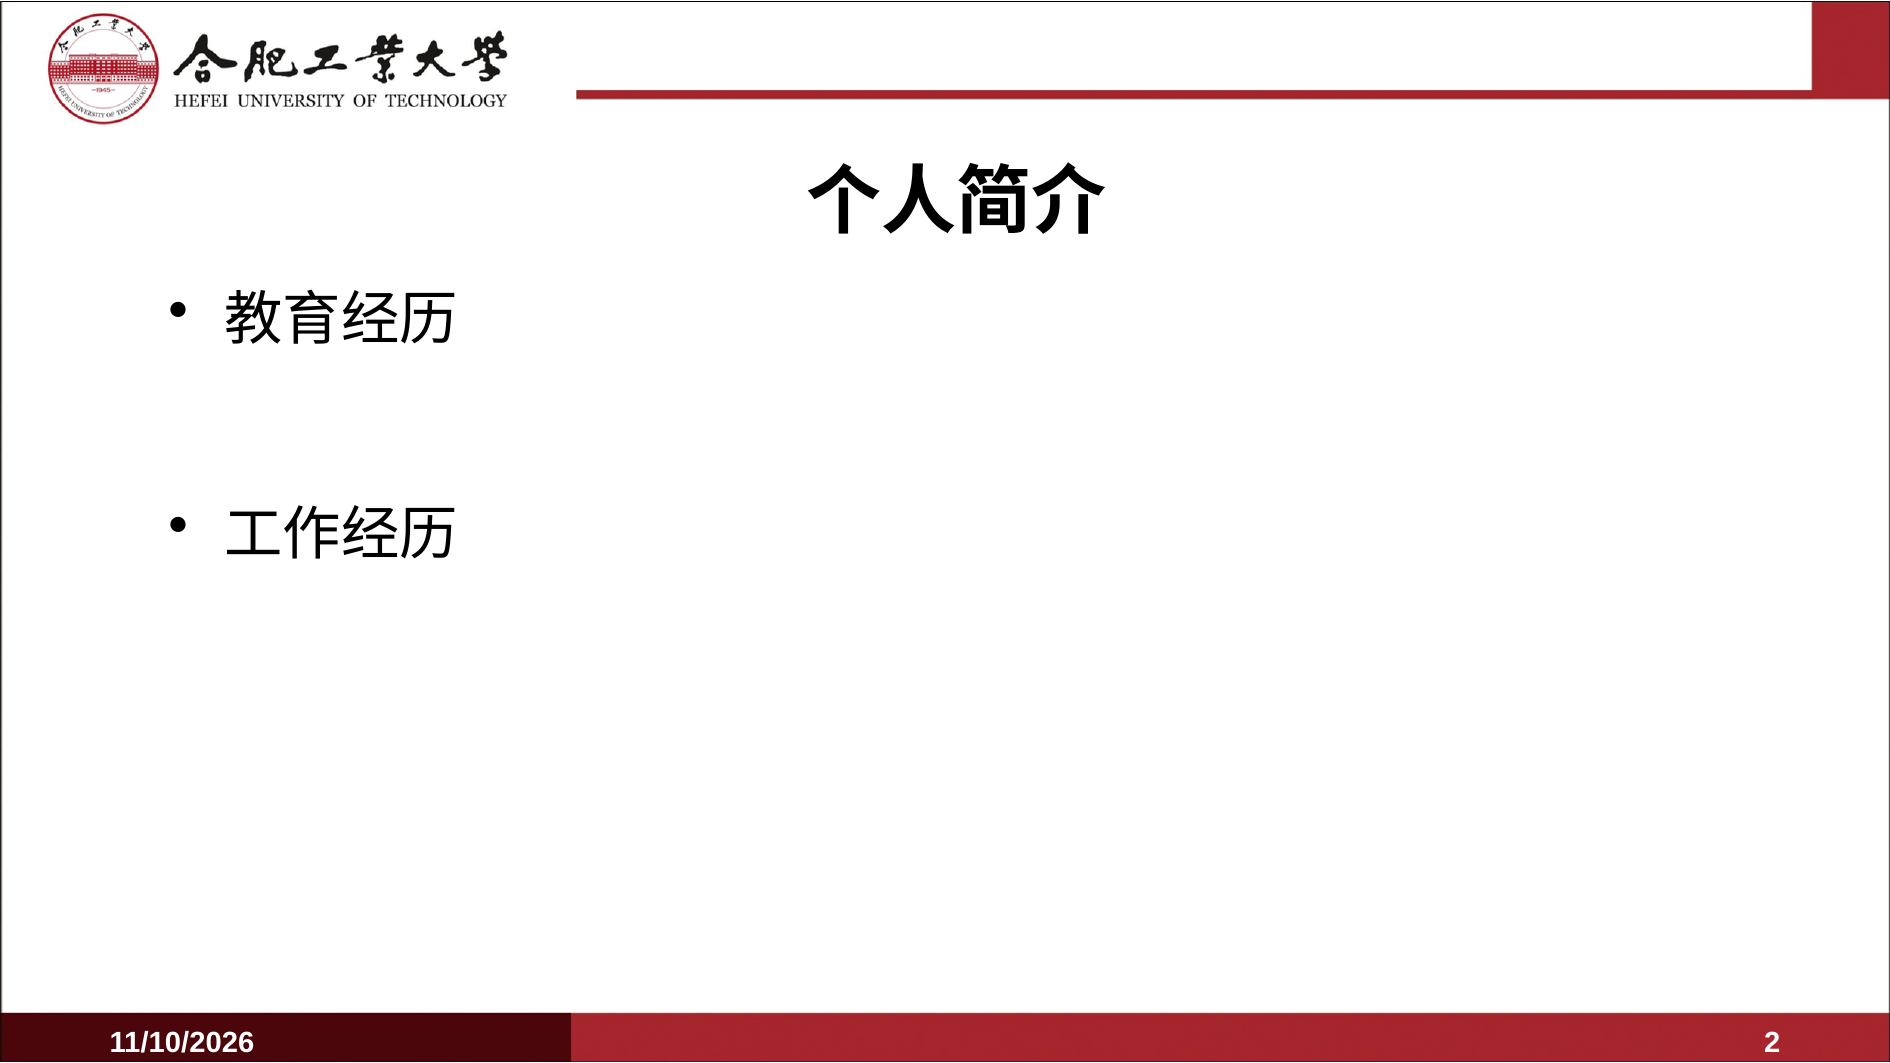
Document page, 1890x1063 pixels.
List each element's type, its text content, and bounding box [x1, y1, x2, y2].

picture [0, 1, 1890, 1062]
text_box 教育经历 工作经历 [153, 273, 1760, 872]
slide_number 1 [1354, 1015, 1796, 1063]
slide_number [94, 1015, 536, 1063]
text_box 个人简介 [153, 121, 1760, 273]
